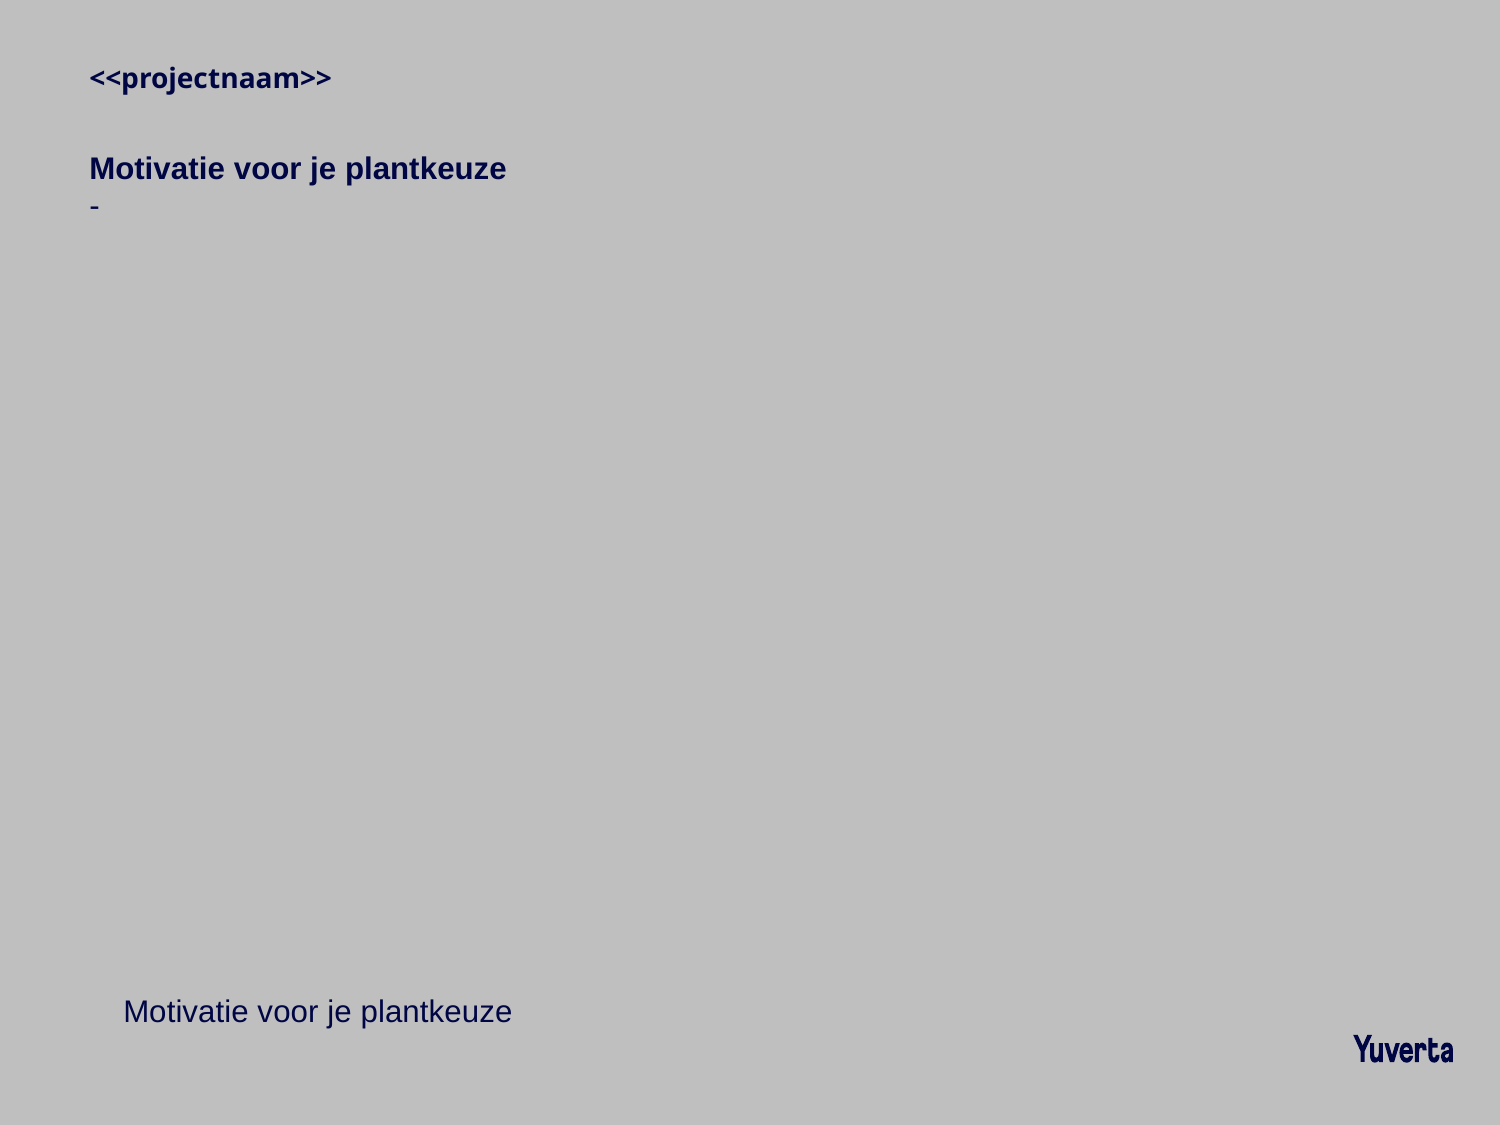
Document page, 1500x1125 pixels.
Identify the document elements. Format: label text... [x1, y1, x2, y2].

text_box Motivatie voor je plantkeuze [108, 984, 761, 1028]
text_box <<projectnaam>> [74, 56, 1319, 140]
text_box Motivatie voor je plantkeuze - [74, 140, 1426, 967]
